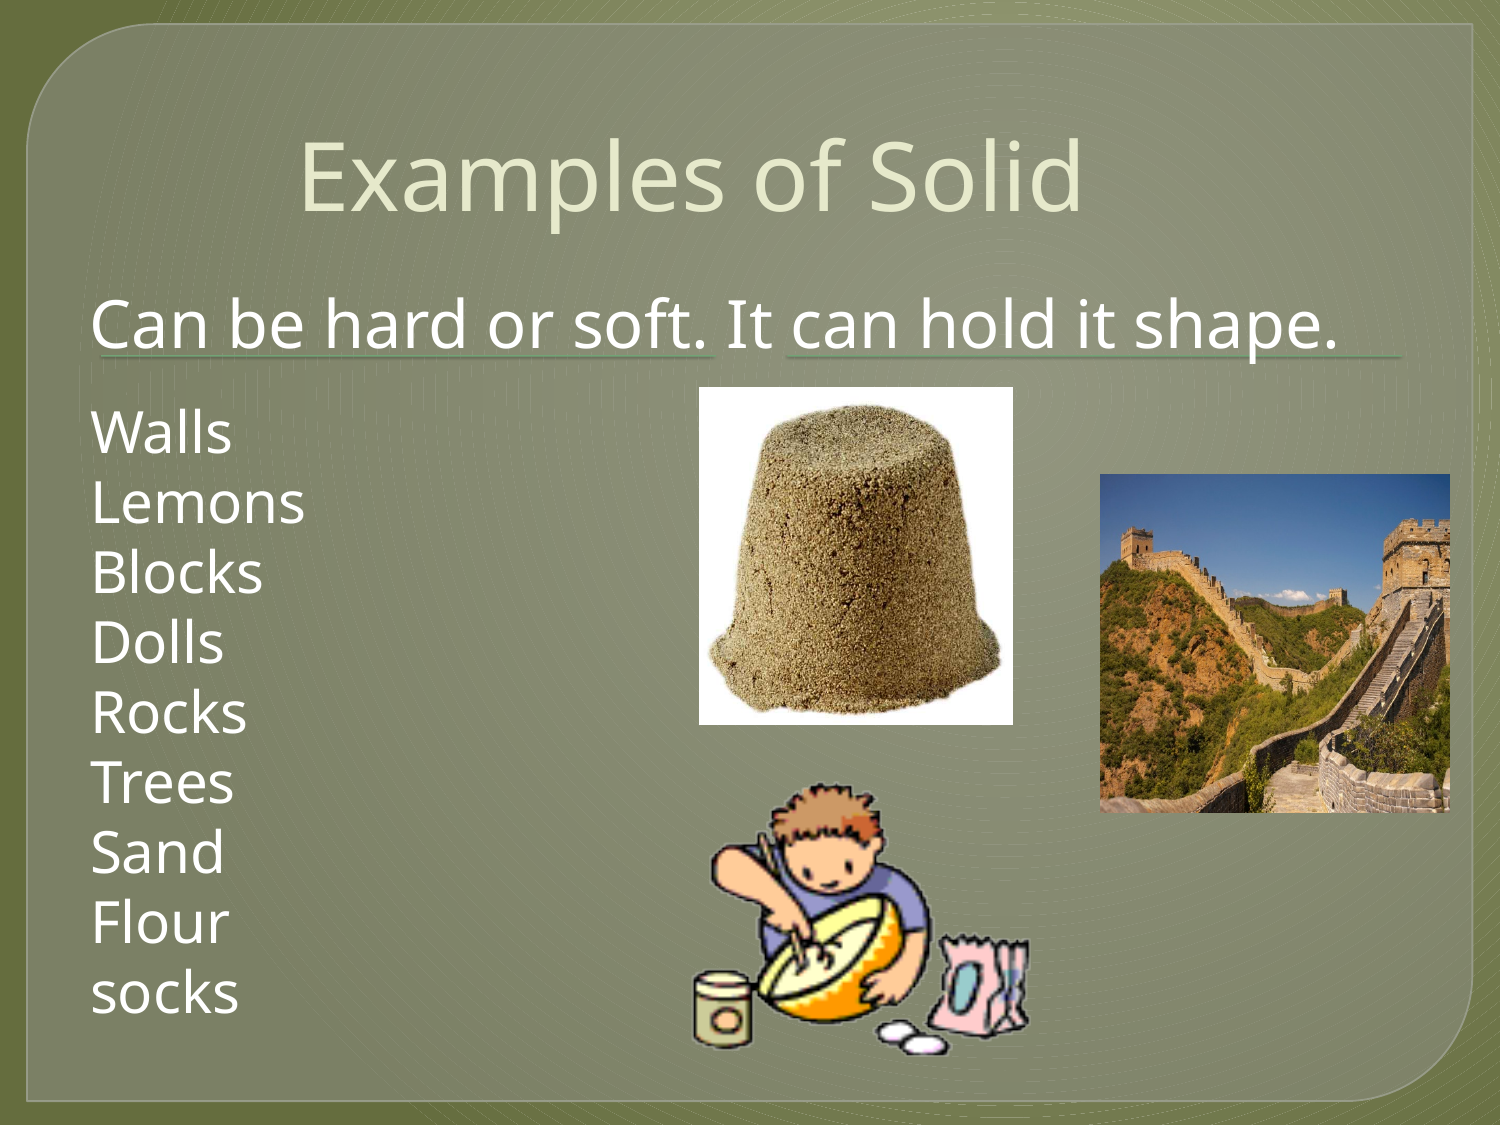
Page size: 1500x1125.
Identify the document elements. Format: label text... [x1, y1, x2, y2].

picture [699, 387, 1013, 726]
title Examples of Solid [87, 50, 1313, 238]
text_box Can be hard or soft. It can hold it shape. [75, 274, 1388, 370]
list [687, 774, 1038, 1063]
picture [1099, 474, 1451, 813]
list Walls Lemons Blocks Dolls Rocks Trees Sand Flour socks [75, 387, 738, 1035]
